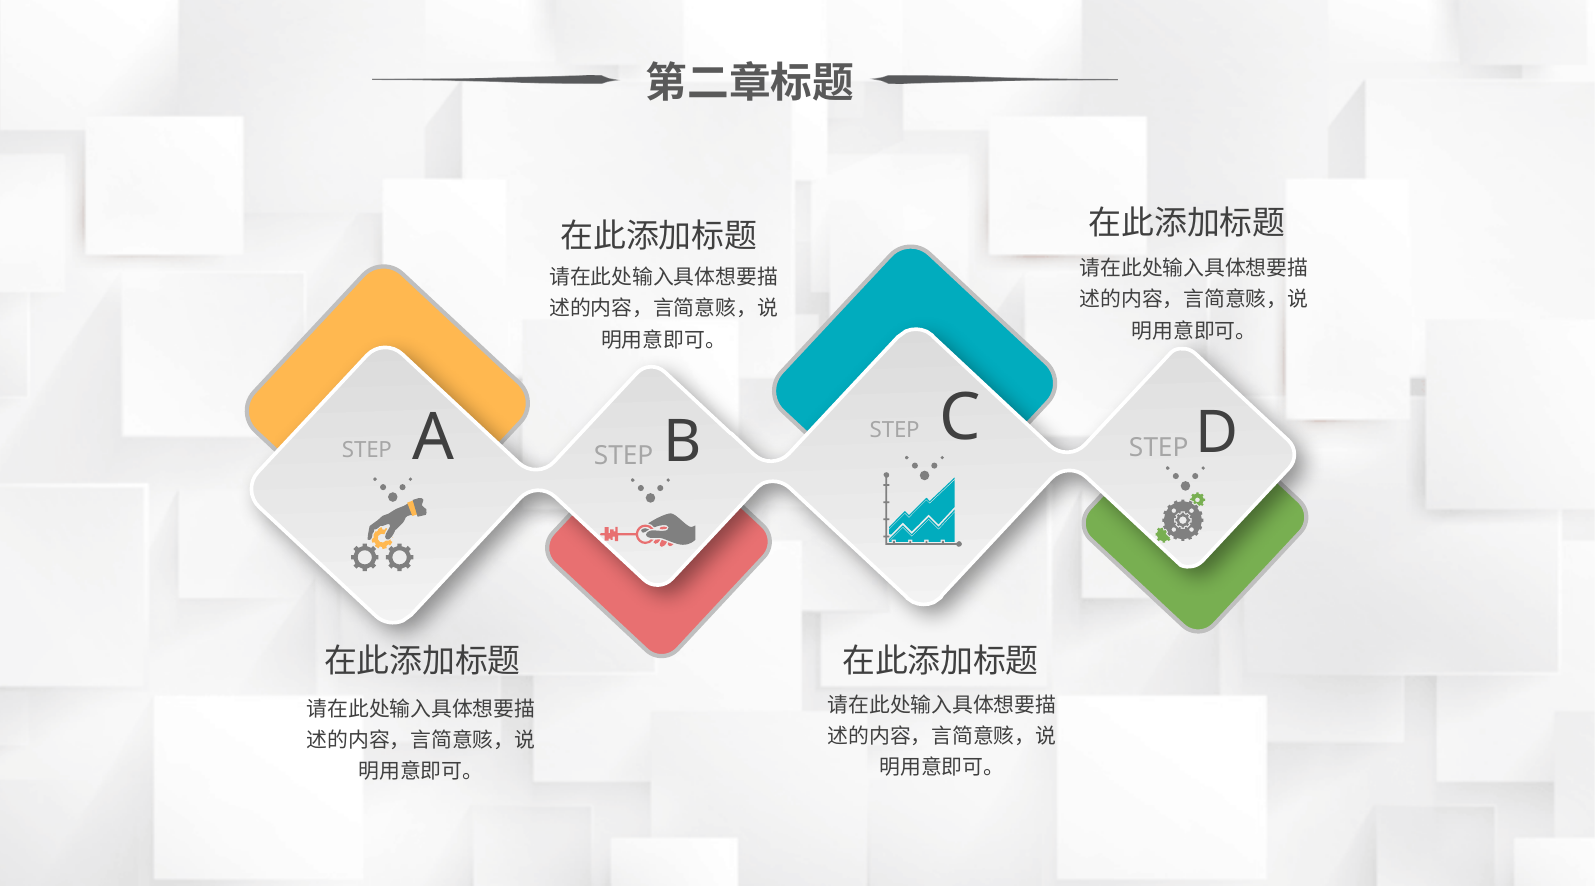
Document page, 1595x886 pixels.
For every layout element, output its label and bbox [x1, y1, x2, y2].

text_box [250, 333, 1295, 610]
text_box [1046, 194, 1328, 352]
text_box [806, 631, 1078, 789]
text_box [524, 206, 803, 361]
picture [0, 0, 1595, 886]
text_box [288, 631, 556, 793]
